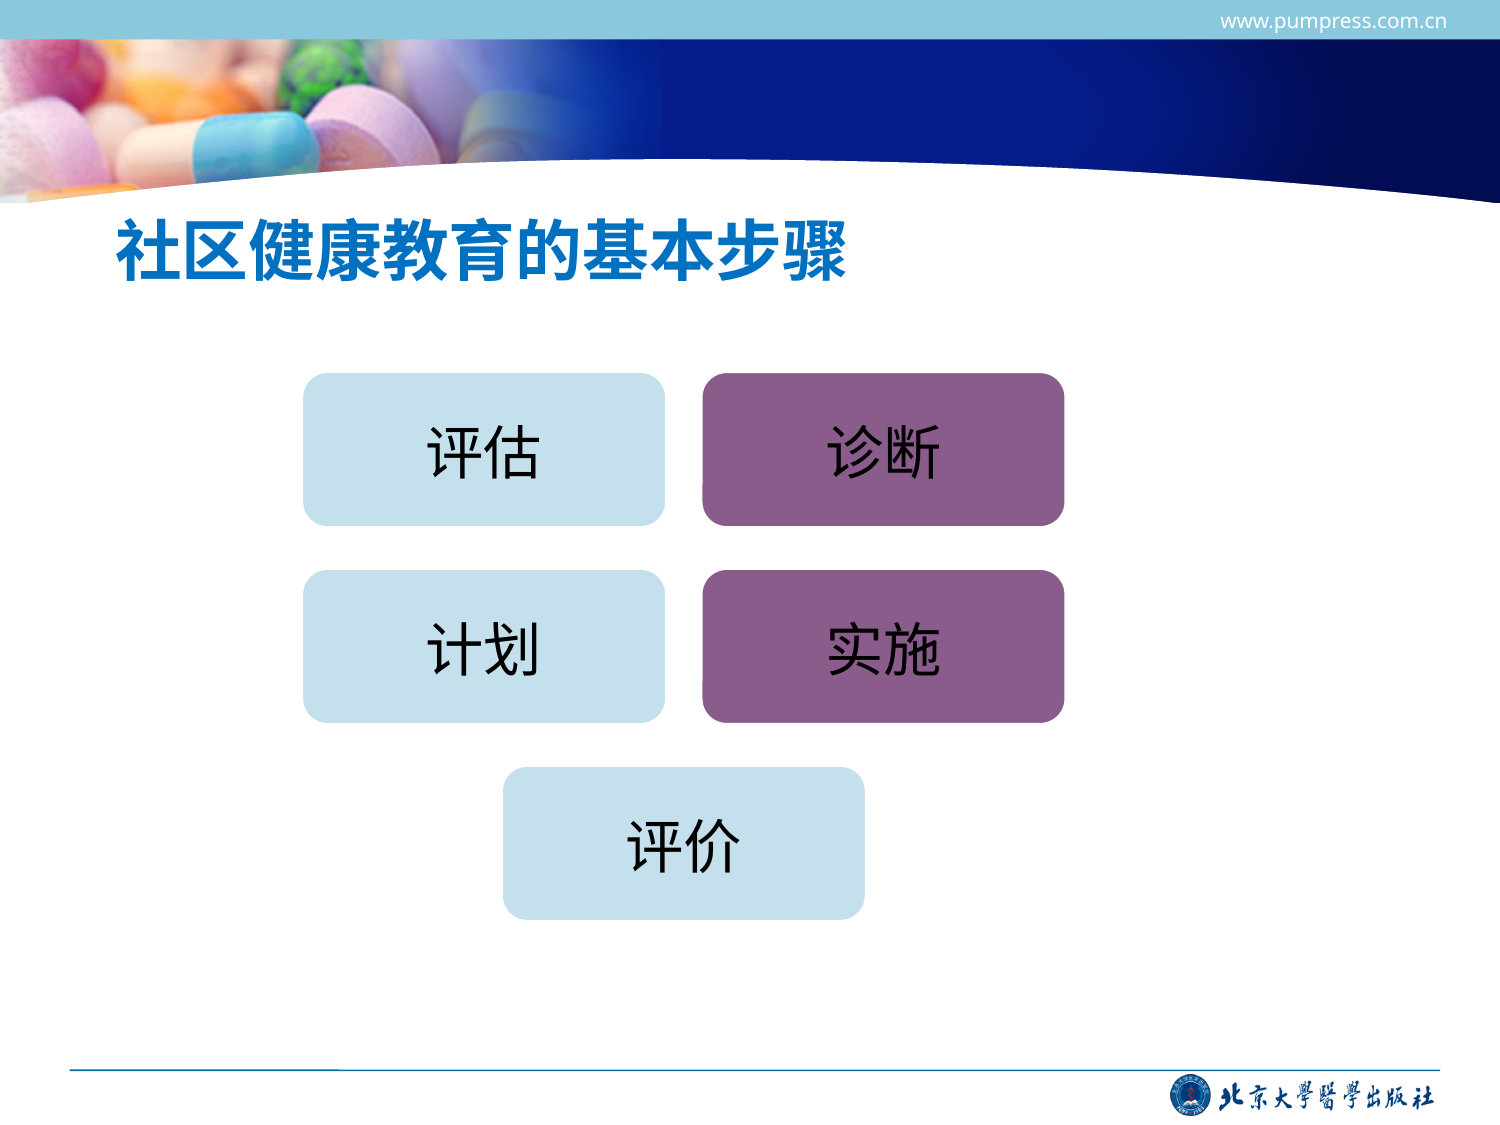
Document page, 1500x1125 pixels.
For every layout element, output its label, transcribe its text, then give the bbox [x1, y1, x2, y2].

picture [1170, 1074, 1436, 1118]
slide_number www.pumpress.com.cn [1024, 0, 1463, 38]
picture [0, 40, 1500, 203]
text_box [300, 290, 1345, 1003]
list 社区健康教育的基本步骤 [100, 160, 1440, 997]
